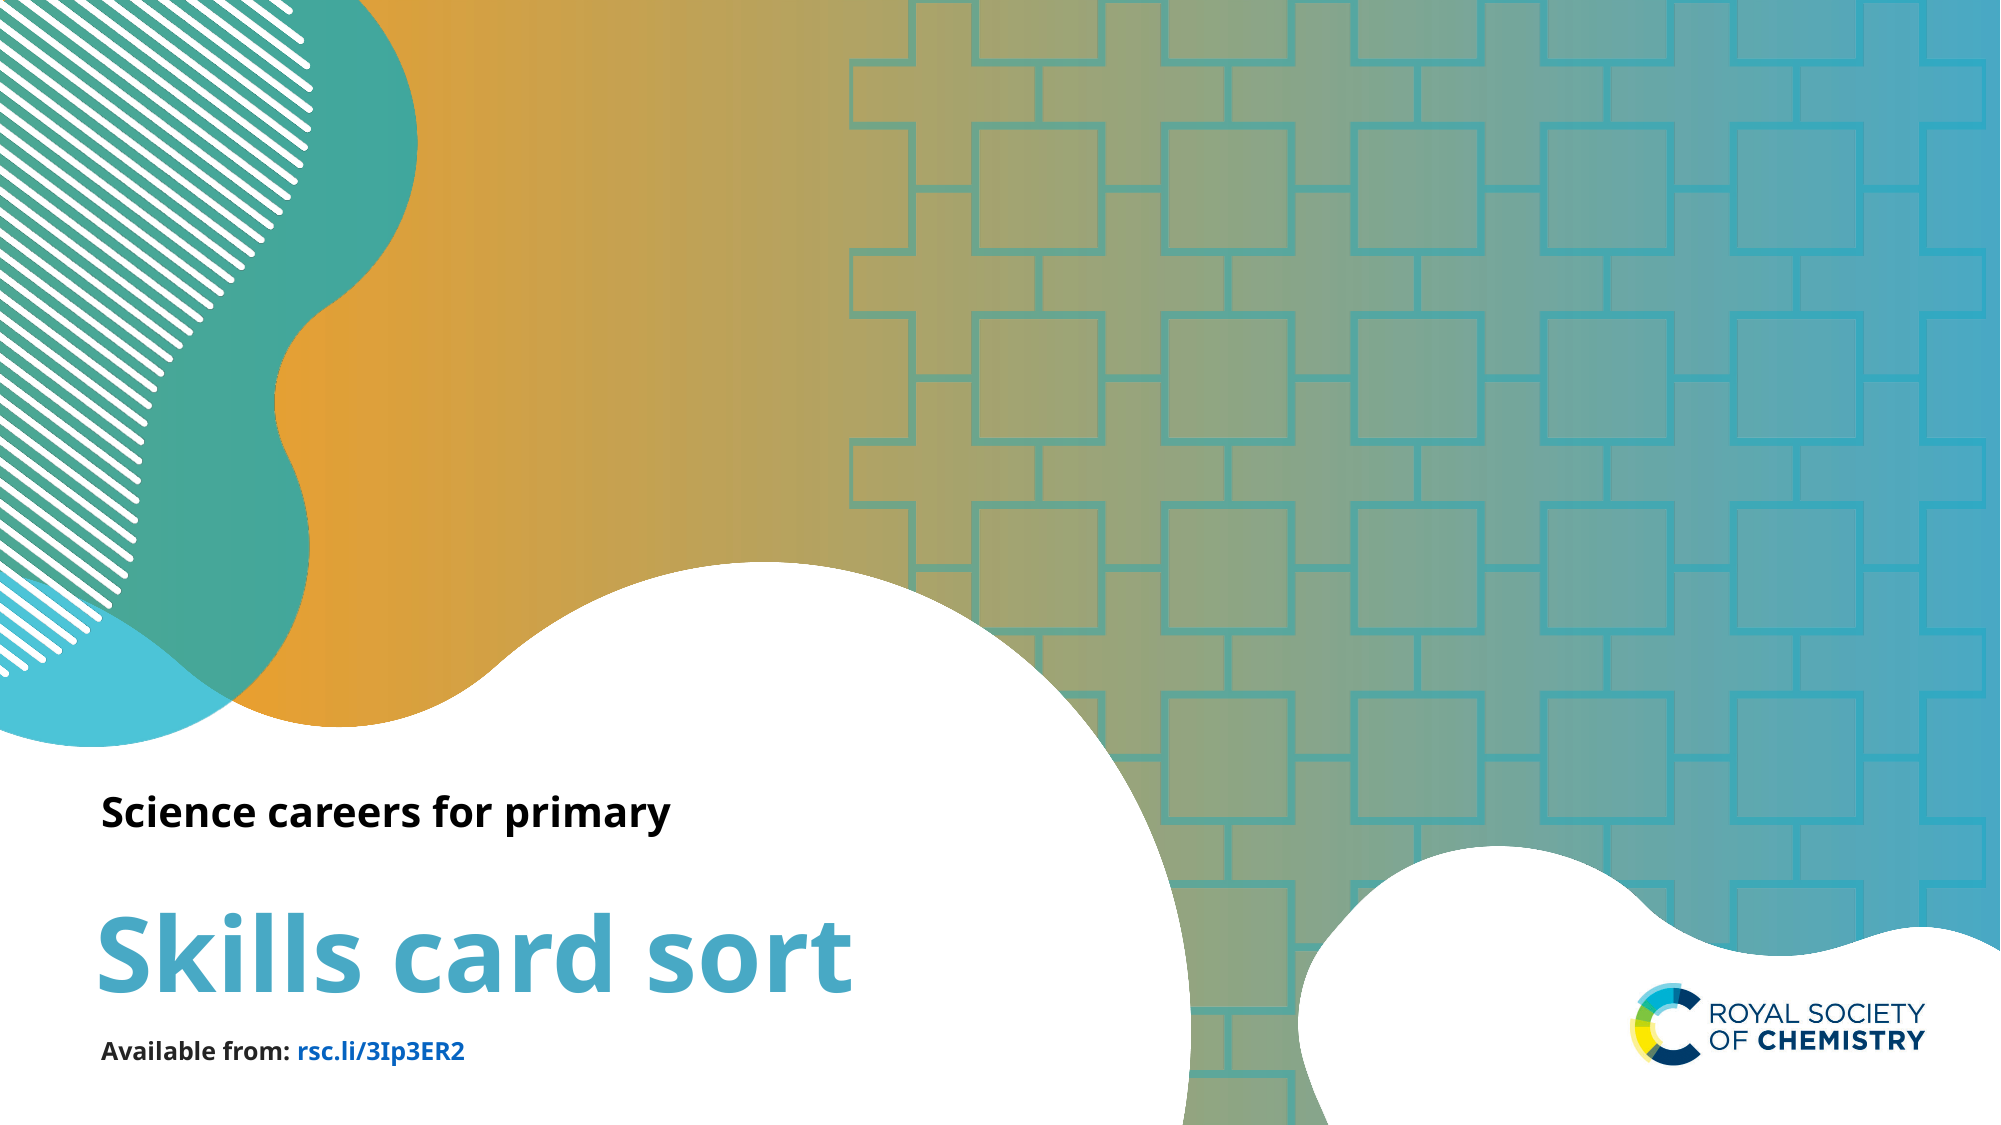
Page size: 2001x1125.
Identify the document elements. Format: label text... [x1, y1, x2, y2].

title Science careers for primary [100, 791, 1041, 847]
text_box Available from: rsc.li/3Ip3ER2 [100, 1036, 1041, 1092]
subtitle Skills card sort [95, 902, 1070, 1020]
picture [0, 0, 2000, 1125]
